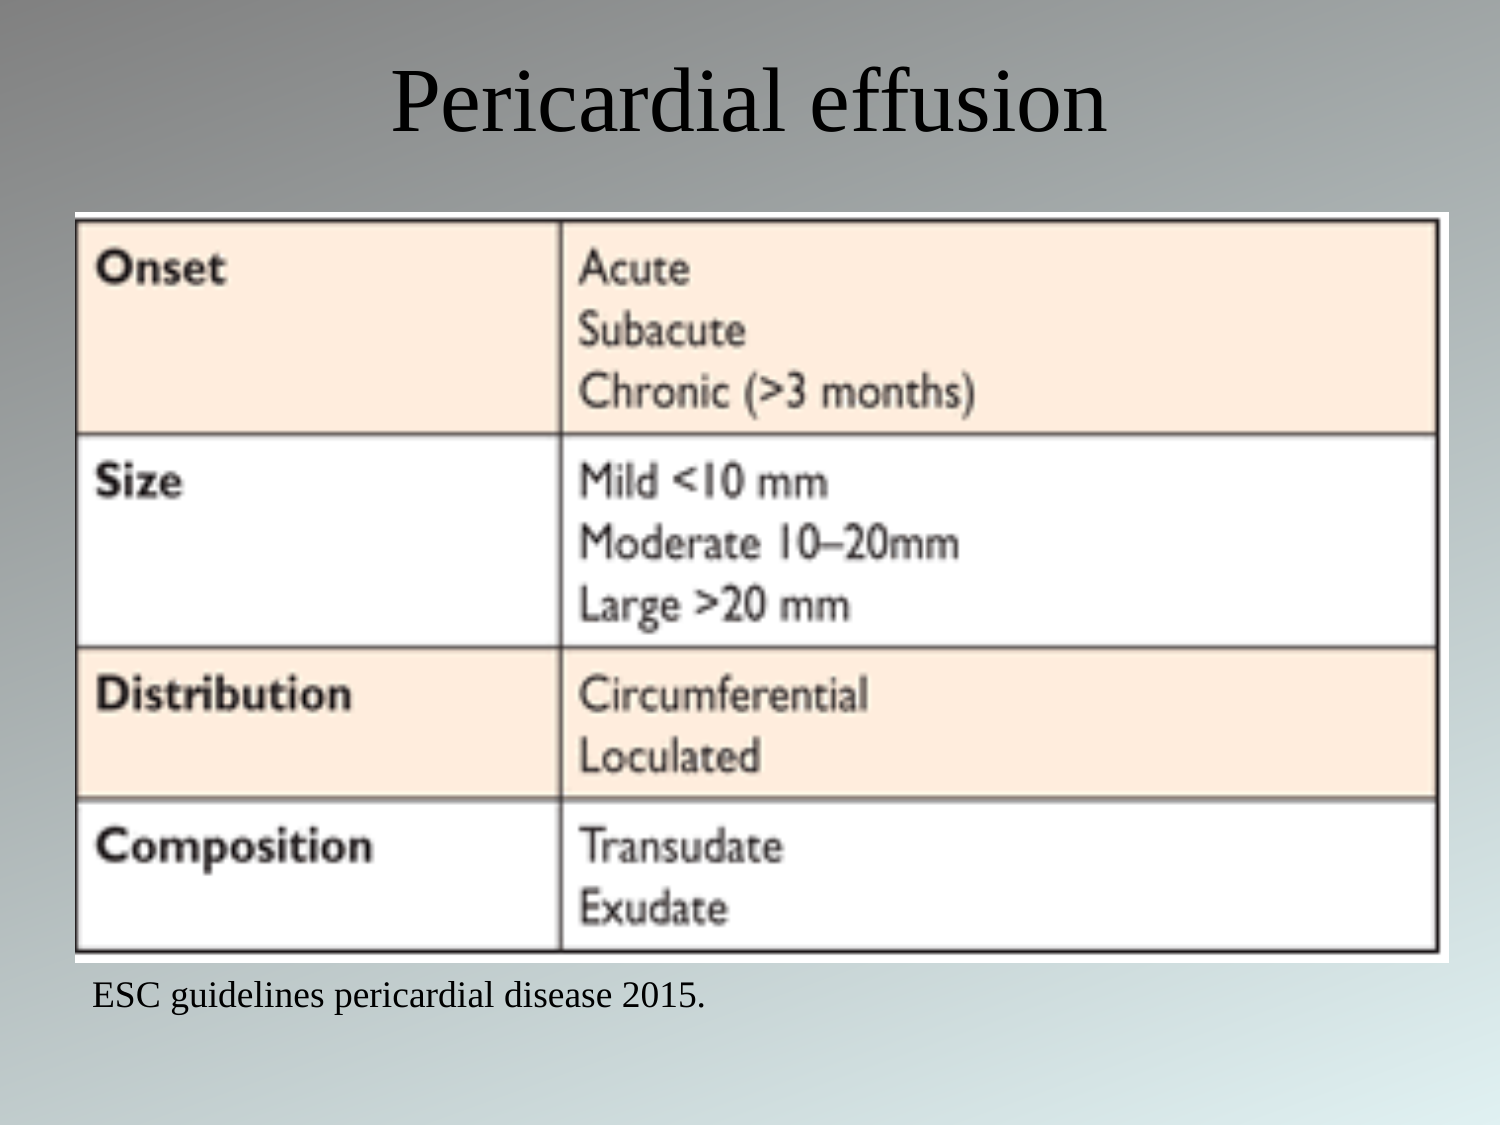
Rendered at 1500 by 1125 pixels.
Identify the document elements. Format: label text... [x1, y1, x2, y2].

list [74, 212, 1449, 963]
text_box ESC guidelines pericardial disease 2015. [77, 971, 723, 1023]
title Pericardial effusion [75, 1, 1425, 189]
